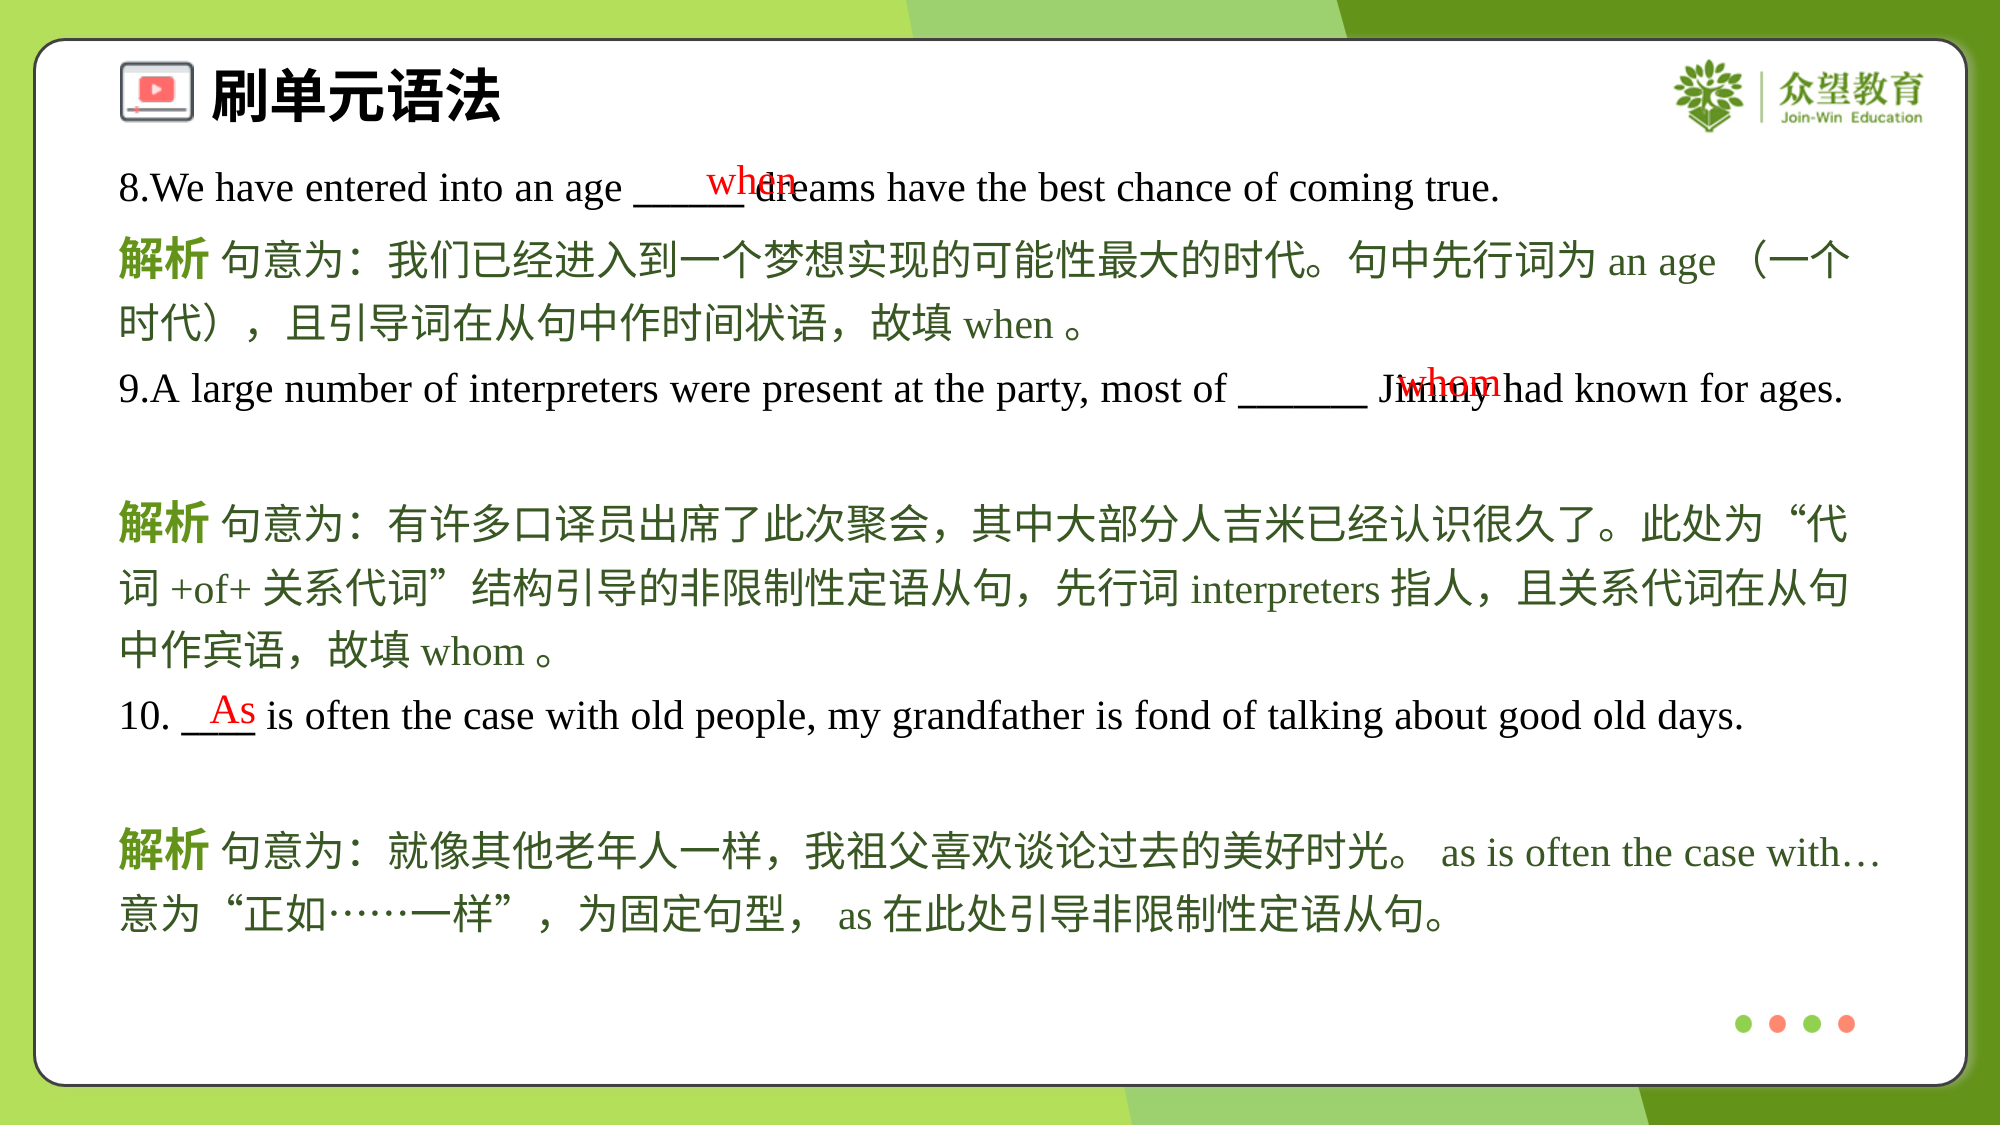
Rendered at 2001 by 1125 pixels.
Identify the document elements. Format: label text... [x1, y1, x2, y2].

text_box 解析 句意为：有许多口译员出席了此次聚会，其中大部分人吉米已经认识很久了。此处为“代词+of+关系代词”结构引导的非限制性定语从句，先行词interpreters指人，且关系代词在从句中作宾语，故填whom。 [118, 480, 1883, 670]
text_box when [701, 140, 802, 199]
text_box whom [1392, 342, 1506, 400]
text_box 解析 句意为：我们已经进入到一个梦想实现的可能性最大的时代。句中先行词为an age（一个时代），且引导词在从句中作时间状语，故填when。 [118, 215, 1883, 343]
picture [0, 0, 2000, 1125]
text_box As [204, 669, 261, 728]
text_box 8.We have entered into an age ______ dreams have the best chance of coming true. [118, 146, 1883, 204]
text_box 9.A large number of interpreters were present at the party, most of _______ Jimmy had known for ages. [118, 348, 1883, 469]
text_box 解析 句意为：就像其他老年人一样，我祖父喜欢谈论过去的美好时光。as is often the case with… 意为“正如……一样”，为固定句型，as在此处引导非限制性定语从句。 [118, 806, 1883, 933]
text_box 10. ____ is often the case with old people, my grandfather is fond of talking about good old days. [118, 675, 1883, 796]
